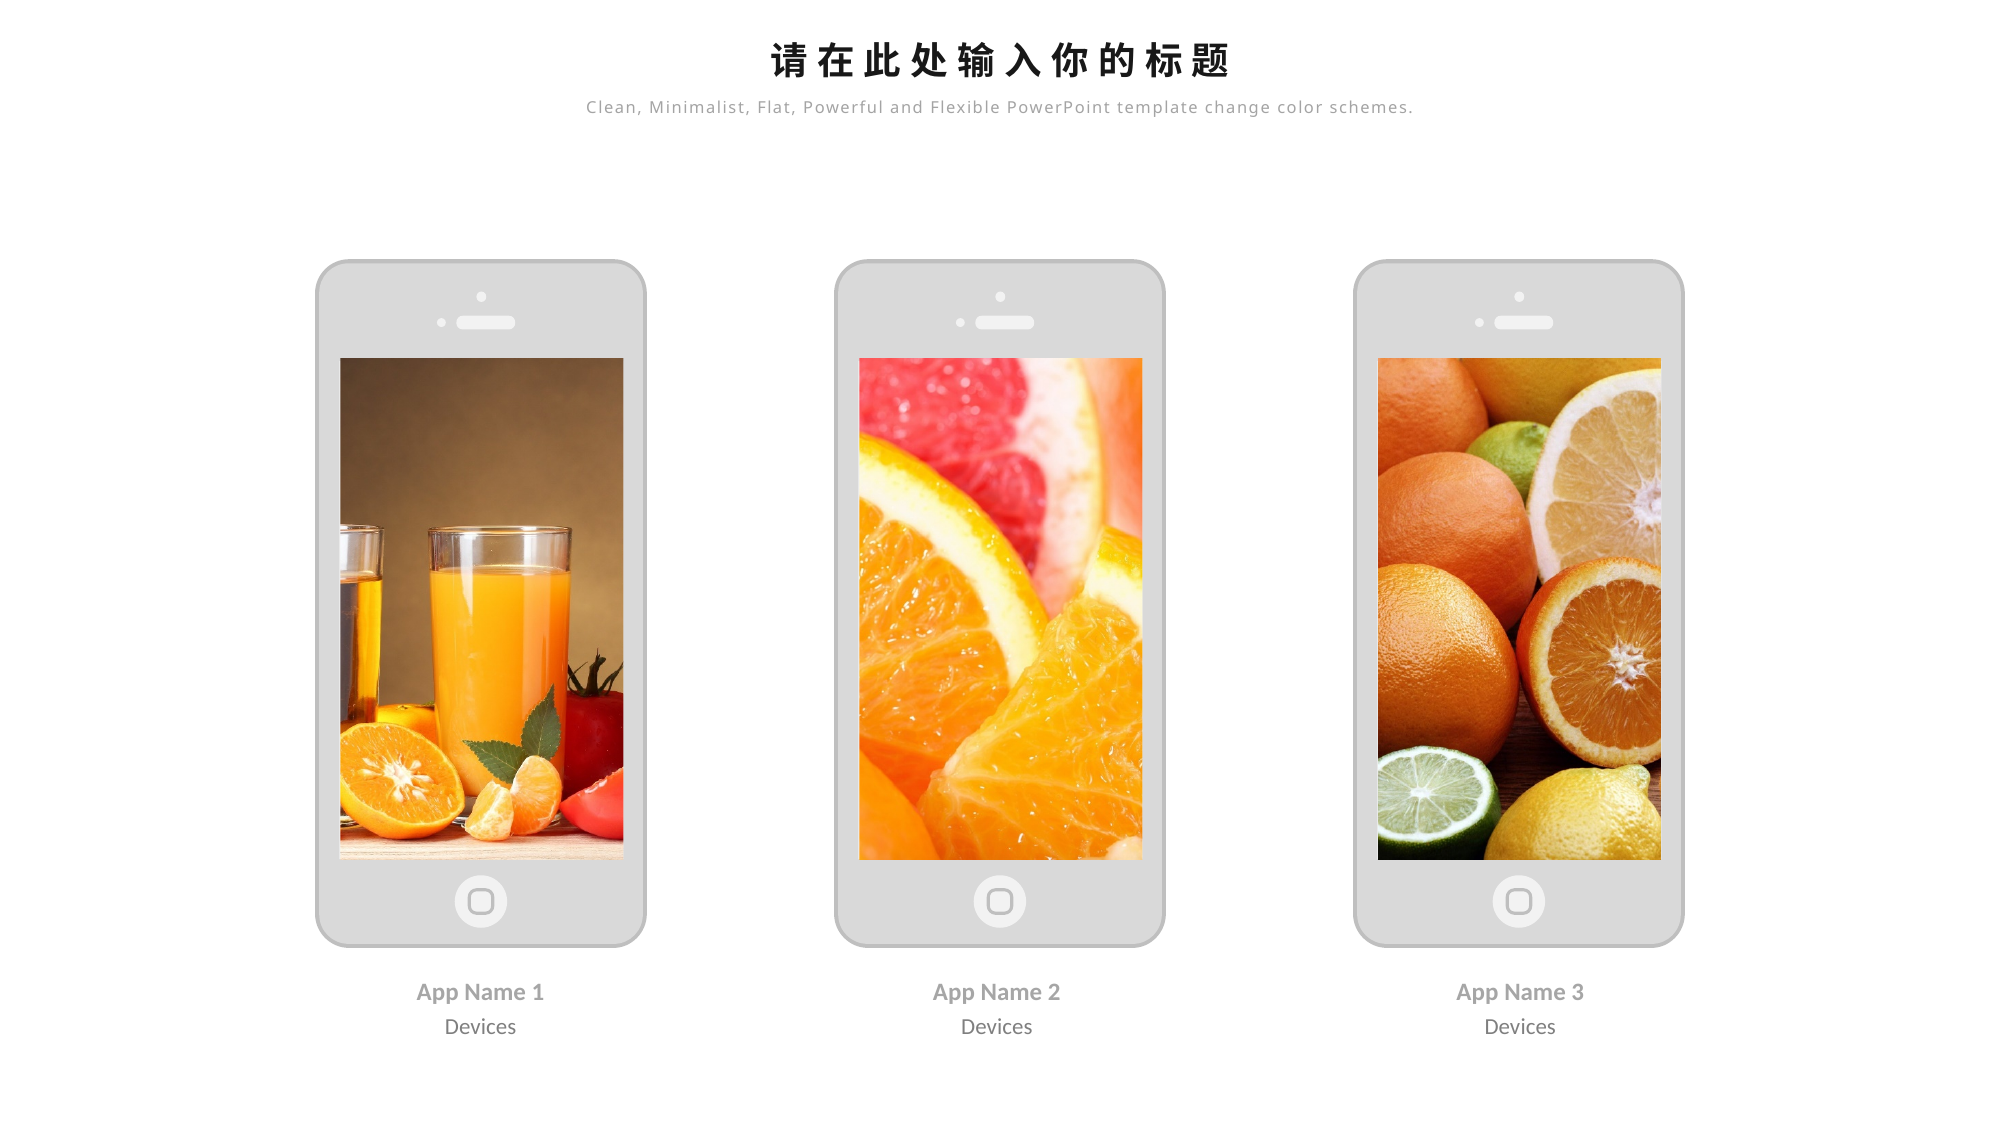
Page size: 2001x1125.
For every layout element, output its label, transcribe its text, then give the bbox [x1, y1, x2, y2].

text_box Devices [430, 1013, 532, 1047]
picture [1377, 358, 1661, 860]
text_box App Name 1 [401, 968, 560, 1013]
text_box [834, 259, 1166, 948]
picture [340, 358, 624, 860]
picture [859, 358, 1143, 860]
text_box App Name 3 [1441, 968, 1600, 1013]
text_box Devices [1469, 1013, 1571, 1047]
text_box App Name 2 [918, 968, 1076, 1013]
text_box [504, 36, 1495, 125]
text_box Devices [946, 1013, 1048, 1047]
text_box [1353, 259, 1685, 948]
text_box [315, 259, 647, 948]
